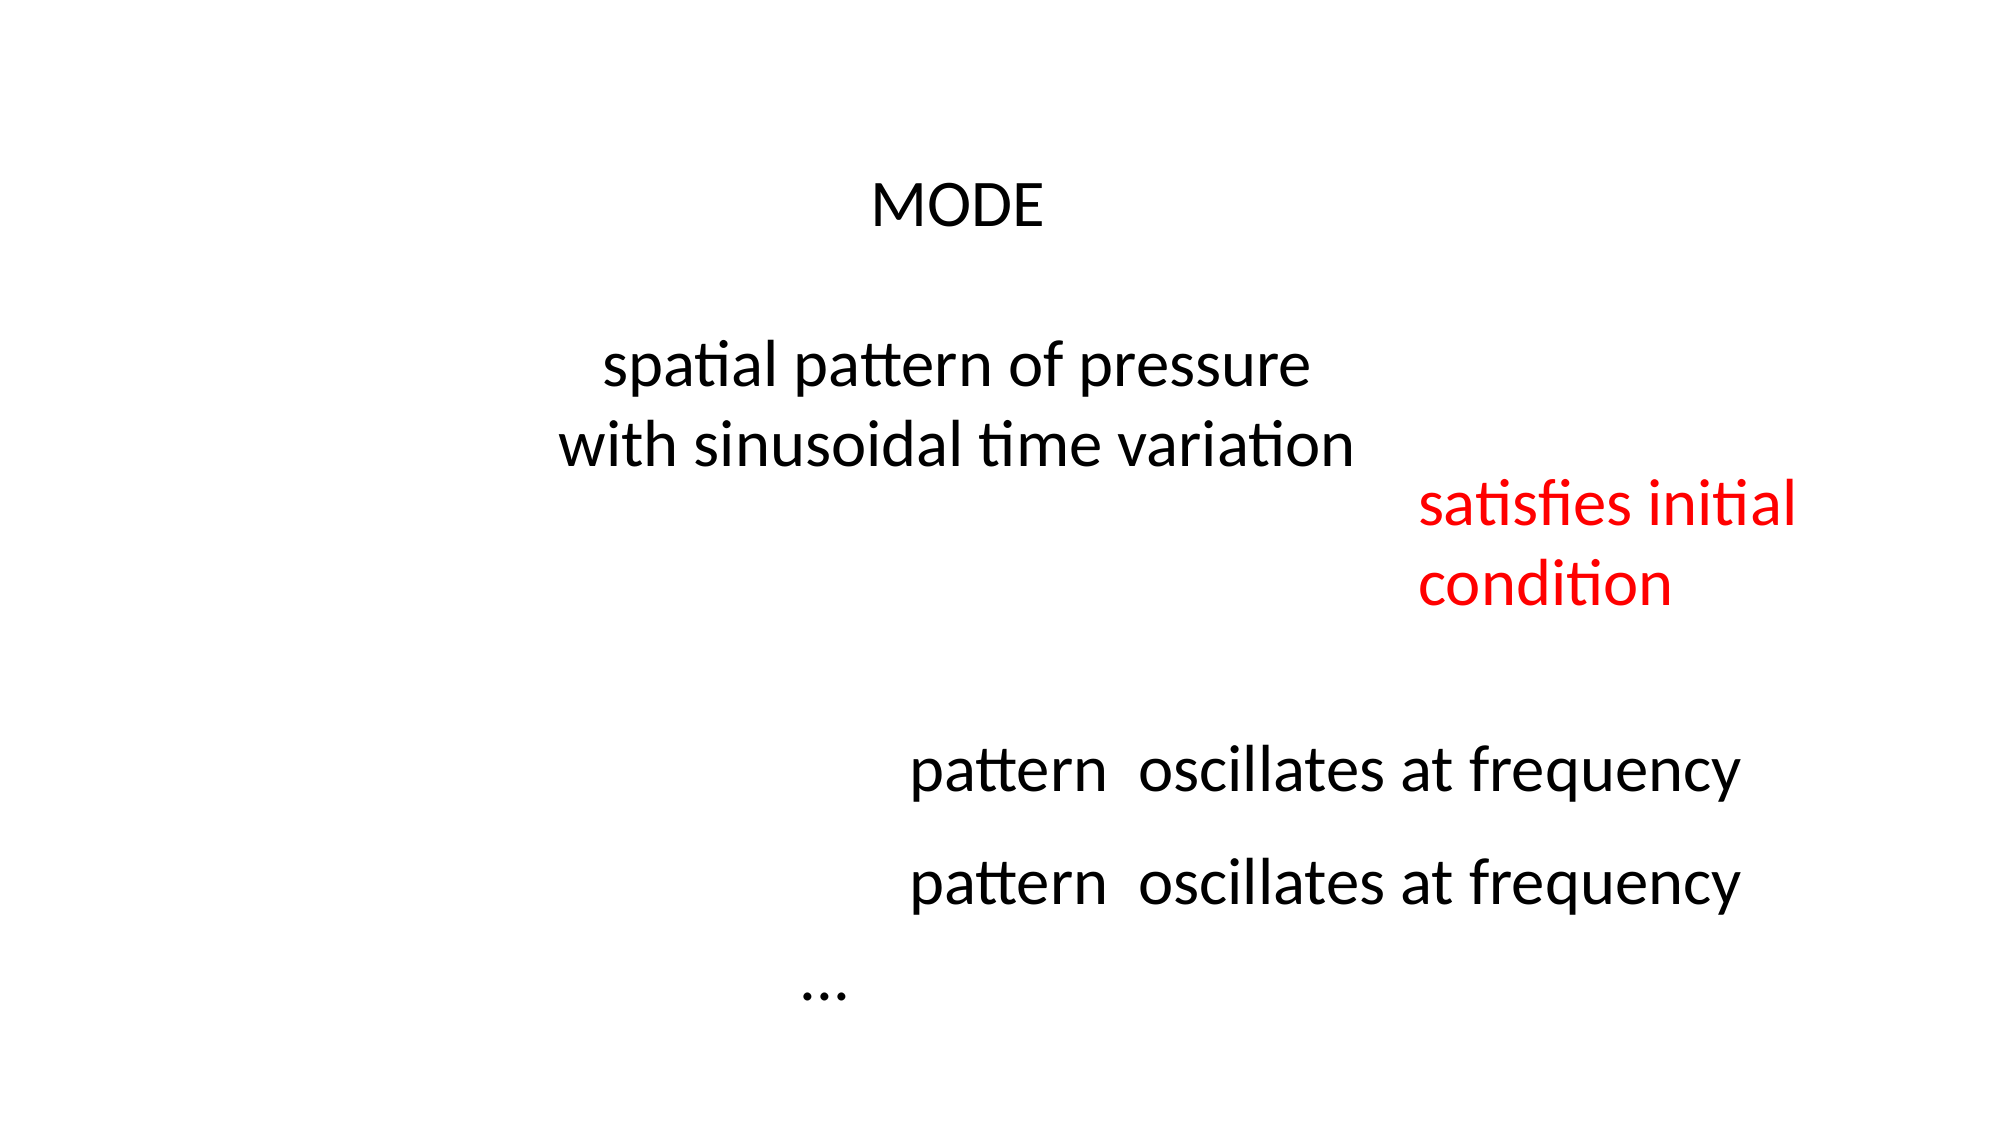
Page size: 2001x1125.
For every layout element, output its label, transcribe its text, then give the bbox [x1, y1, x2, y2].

text_box ... [784, 926, 865, 1022]
text_box MODE spatial pattern of pressure with sinusoidal time variation [543, 152, 1372, 487]
